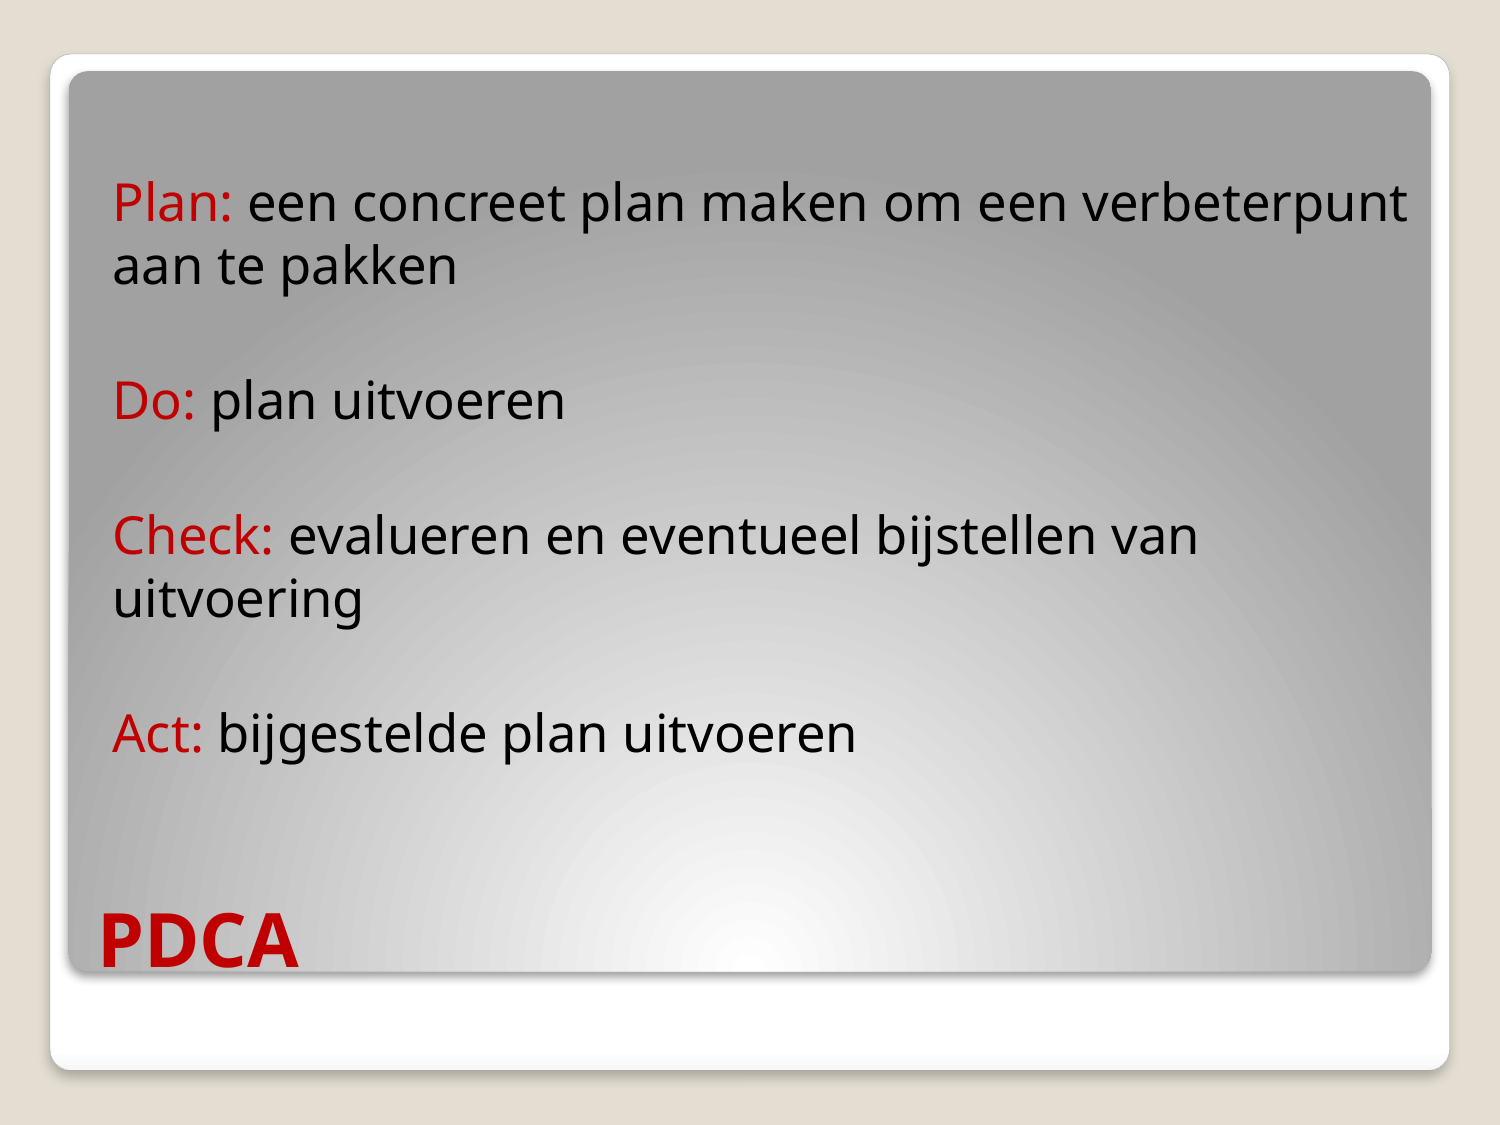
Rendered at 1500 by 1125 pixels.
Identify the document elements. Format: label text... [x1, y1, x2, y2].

list Plan: een concreet plan maken om een verbeterpunt aan te pakken Do: plan uitvoeren Check: evalueren en eventueel bijstellen van uitvoering Act: bijgestelde plan uitvoeren [82, 86, 1425, 774]
title PDCA [82, 817, 1425, 990]
